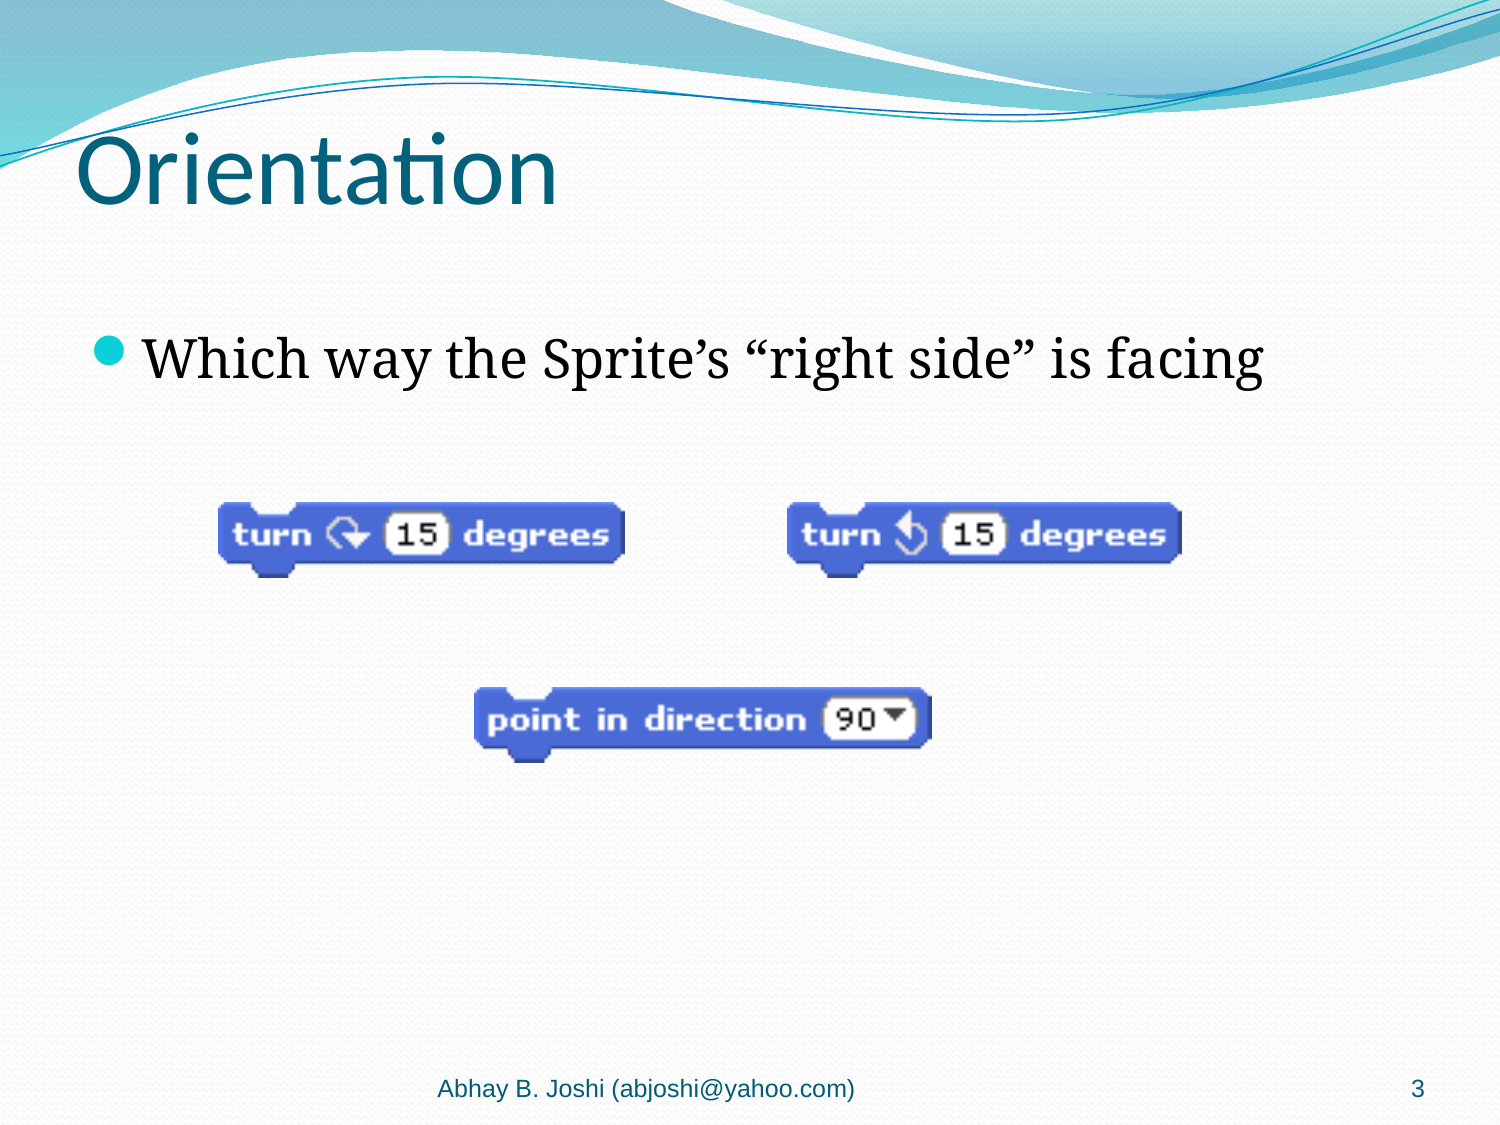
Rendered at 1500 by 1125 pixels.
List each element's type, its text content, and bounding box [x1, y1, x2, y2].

list Which way the Sprite’s “right side” is facing [75, 317, 1425, 1038]
footer Abhay B. Joshi (abjoshi@yahoo.com) [437, 1042, 988, 1103]
slide_number 3 [1299, 1042, 1425, 1103]
picture [787, 502, 1182, 578]
title Orientation [75, 37, 1425, 225]
picture [474, 687, 932, 763]
picture [217, 502, 625, 578]
